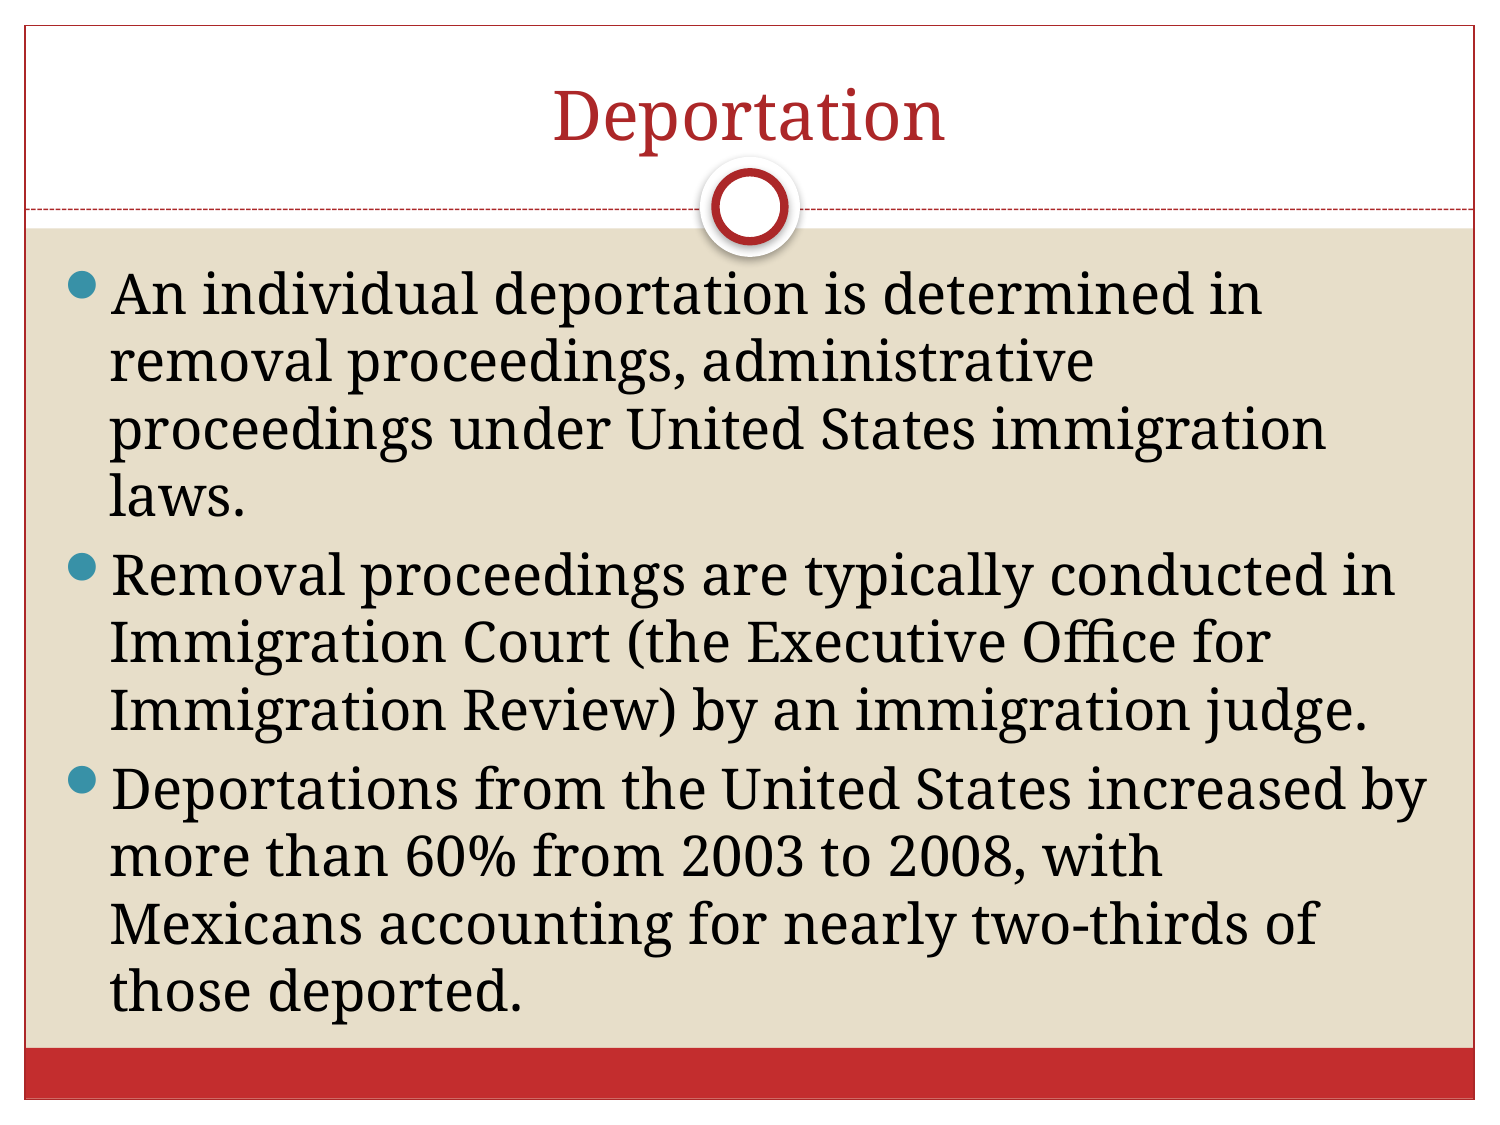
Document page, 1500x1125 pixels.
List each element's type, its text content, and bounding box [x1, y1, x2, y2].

list An individual deportation is determined in removal proceedings, administrative proceedings under United States immigration laws. Removal proceedings are typically conducted in Immigration Court (the Executive Office for Immigration Review) by an immigration judge. Deportations from the United States increased by more than 60% from 2003 to 2008, with Mexicans accounting for nearly two-thirds of those deported. [49, 250, 1445, 1001]
title Deportation [49, 37, 1450, 162]
